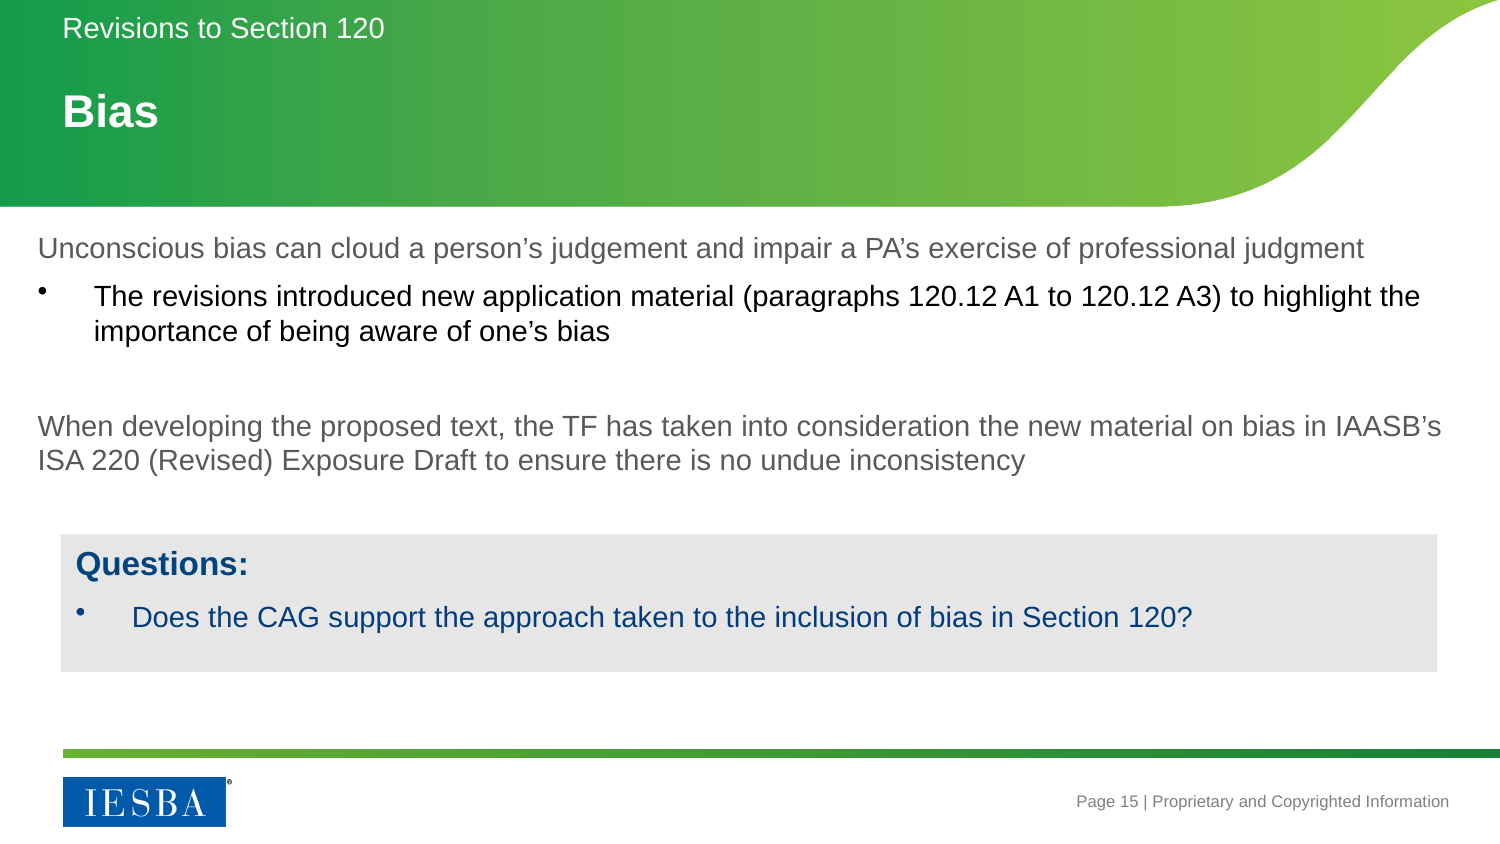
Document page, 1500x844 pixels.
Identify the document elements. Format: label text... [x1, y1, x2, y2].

subtitle Revisions to Section 120 [62, 9, 500, 38]
picture [63, 777, 232, 827]
picture [0, 0, 1500, 207]
text_box Questions: Does the CAG support the approach taken to the inclusion of bias in Section 120? [60, 534, 1438, 672]
title Bias [62, 46, 1300, 172]
list Unconscious bias can cloud a person’s judgement and impair a PA’s exercise of professional judgment The revisions introduced new application material (paragraphs 120.12 A1 to 120.12 A3) to highlight the importance of being aware of one’s bias When developing the proposed text, the TF has taken into consideration the new material on bias in IAASB’s ISA 220 (Revised) Exposure Draft to ensure there is no undue inconsistency [22, 221, 1485, 485]
